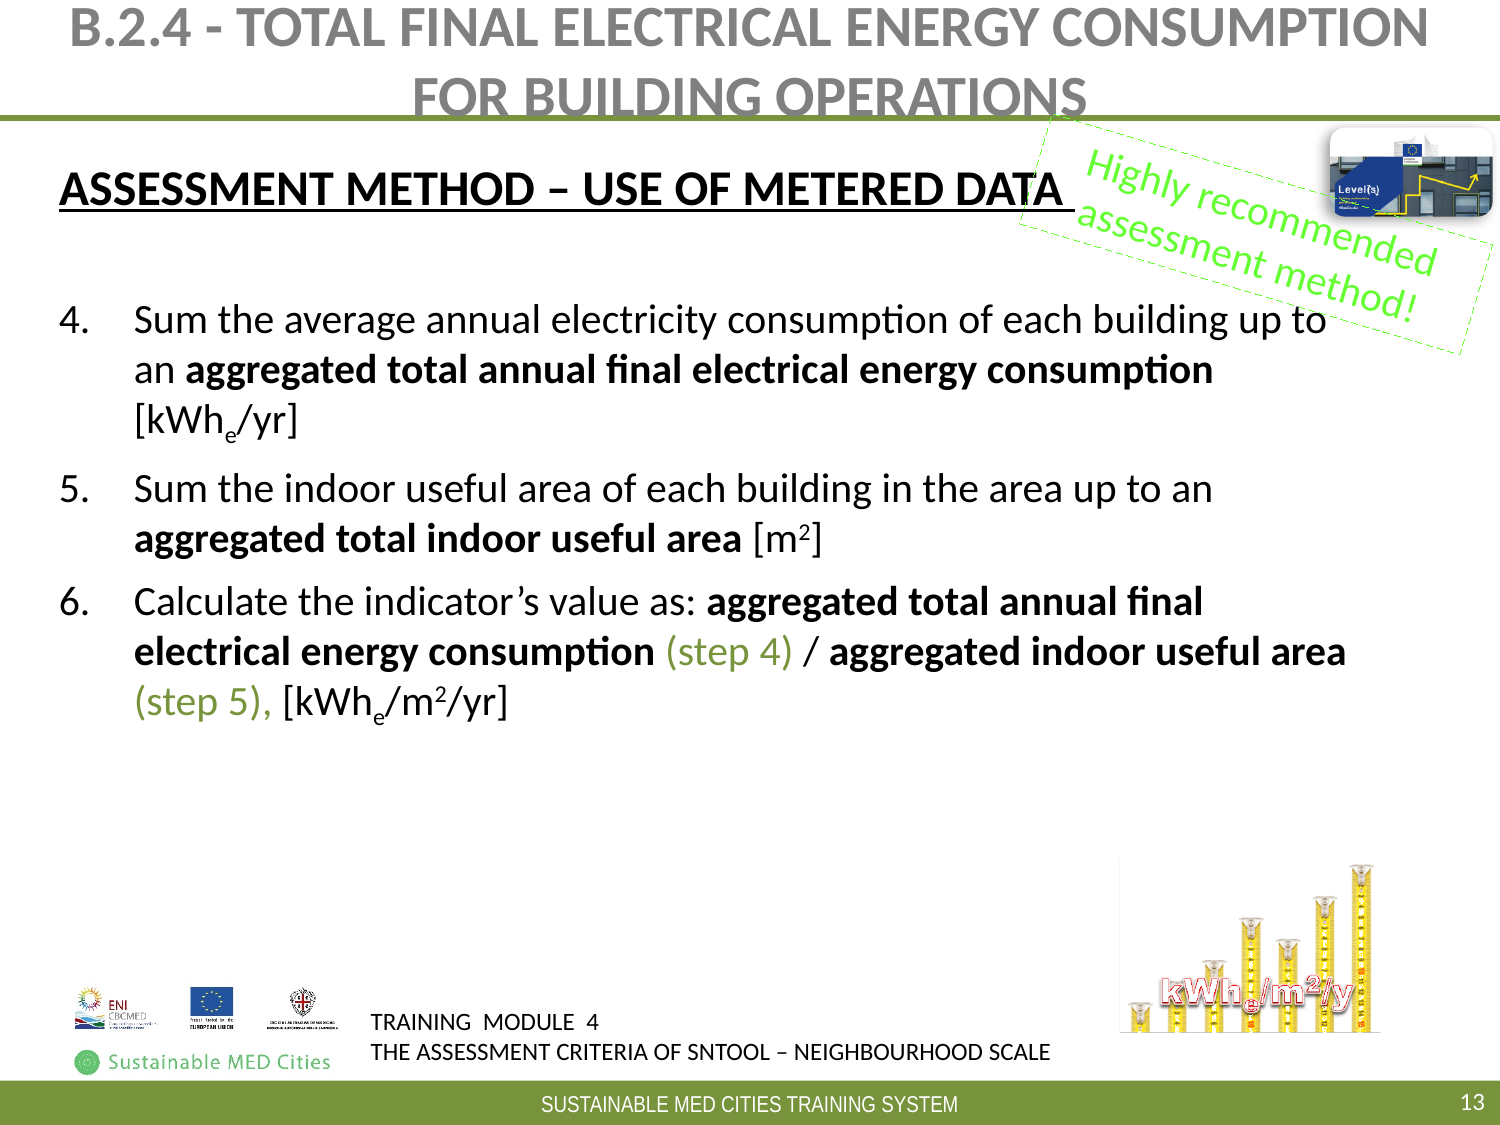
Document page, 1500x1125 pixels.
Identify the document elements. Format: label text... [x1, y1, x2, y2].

picture [1329, 127, 1493, 217]
picture [1089, 858, 1423, 1041]
title B.2.4 - TOTAL FINAL ELECTRICAL ENERGY CONSUMPTION FOR BUILDING OPERATIONS [0, 0, 1500, 117]
picture [62, 978, 356, 1080]
slide_number 13 [1149, 1078, 1500, 1123]
text_box Highly recommended assessment method! [1019, 113, 1493, 355]
text_box Sum the average annual electricity consumption of each building up to an aggregated total annual final electrical energy consumption [kWhe/yr] Sum the indoor useful area of each building in the area up to an aggregated total indoor useful area [m2] Calculate the indicator’s value as: aggregated total annual final electrical energy consumption (step 4) / aggregated indoor useful area (step 5), [kWhe/m2/yr] [43, 284, 1368, 801]
text_box ASSESSMENT METHOD – USE OF METERED DATA [43, 147, 1054, 235]
text_box ASSESSMENT METHOD – USE OF METERED DATA [1168, 147, 1324, 194]
